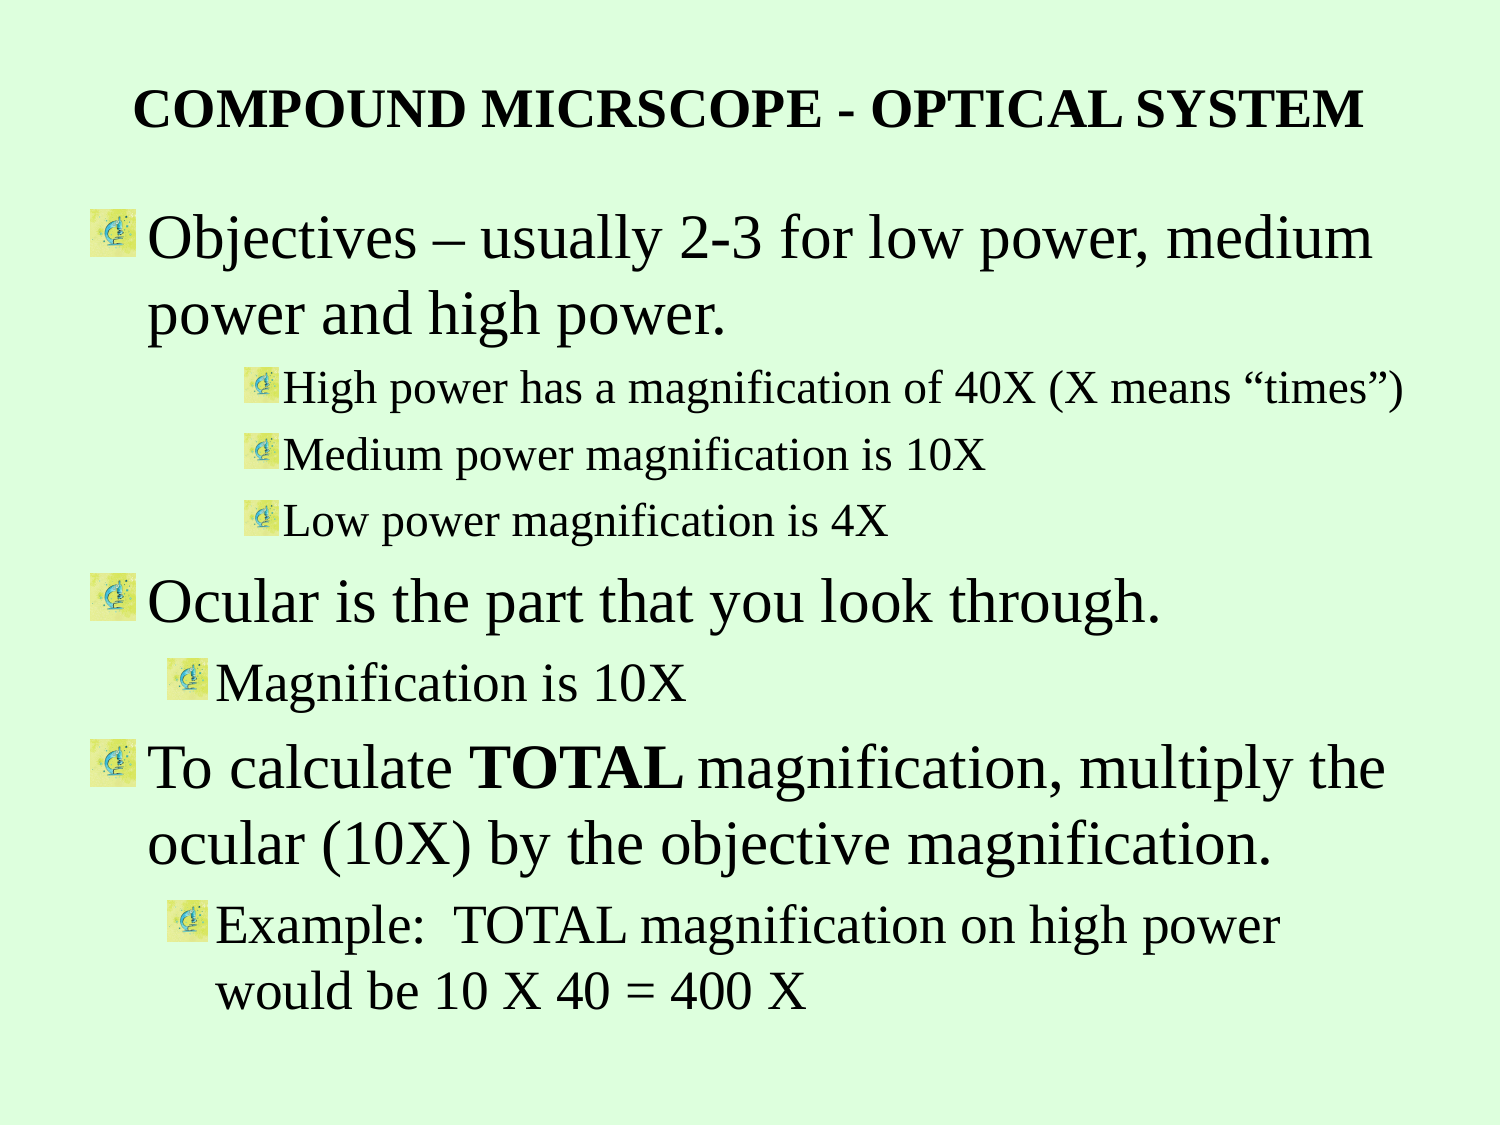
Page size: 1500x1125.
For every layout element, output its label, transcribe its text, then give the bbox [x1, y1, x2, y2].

picture [90, 573, 136, 621]
title COMPOUND MICRSCOPE - OPTICAL SYSTEM [75, 45, 1425, 187]
picture [90, 209, 136, 257]
picture [167, 900, 208, 942]
picture [244, 367, 279, 403]
picture [244, 433, 279, 469]
picture [167, 658, 208, 700]
list Objectives – usually 2-3 for low power, medium power and high power. High power has a magnification of 40X (X means “times”) Medium power magnification is 10X Low power magnification is 4X Ocular is the part that you look through. Magnification is 10X To calculate TOTAL magnification, multiply the ocular (10X) by the objective magnification. Example: TOTAL magnification on high power would be 10 X 40 = 400 X [75, 187, 1425, 1088]
picture [90, 739, 136, 787]
picture [244, 500, 279, 536]
